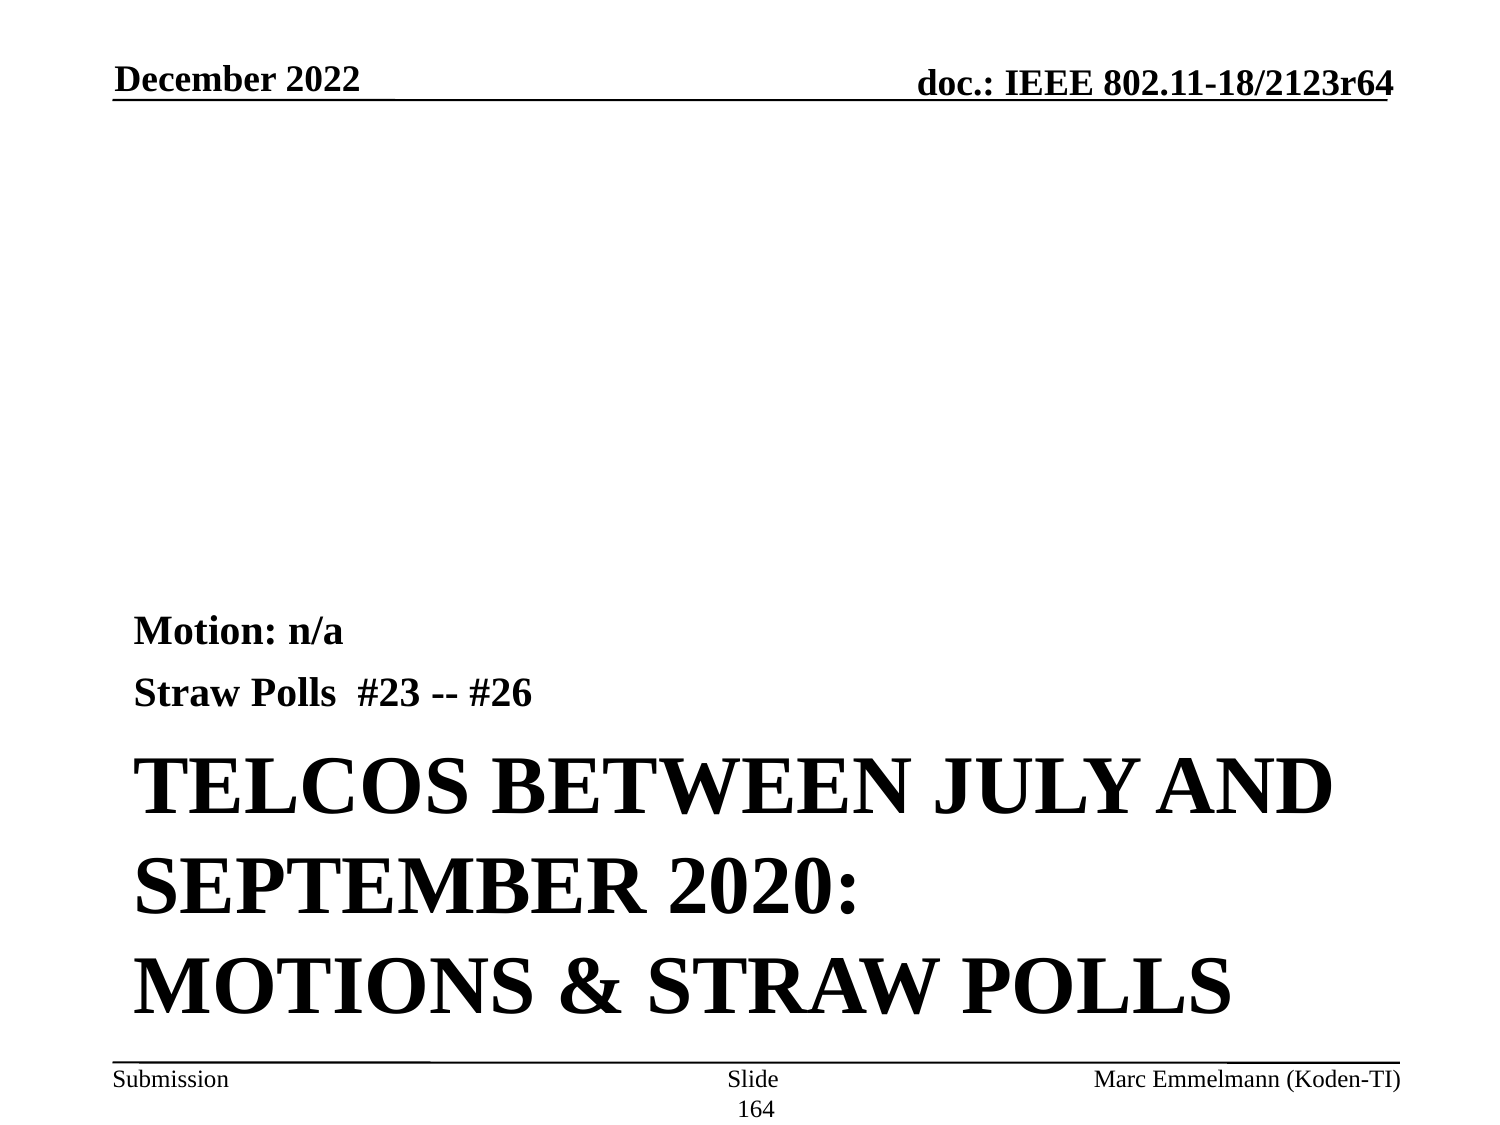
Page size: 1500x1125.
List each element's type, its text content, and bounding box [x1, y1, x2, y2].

slide_number Slide 164 [712, 1061, 800, 1123]
title Telcos between July and September 2020: Motions & Straw Polls [118, 724, 1394, 947]
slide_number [114, 54, 423, 100]
footer Marc Emmelmann (Koden-TI) [878, 1061, 1402, 1093]
list Motion: n/a Straw Polls #23 -- #26 [118, 476, 1394, 724]
